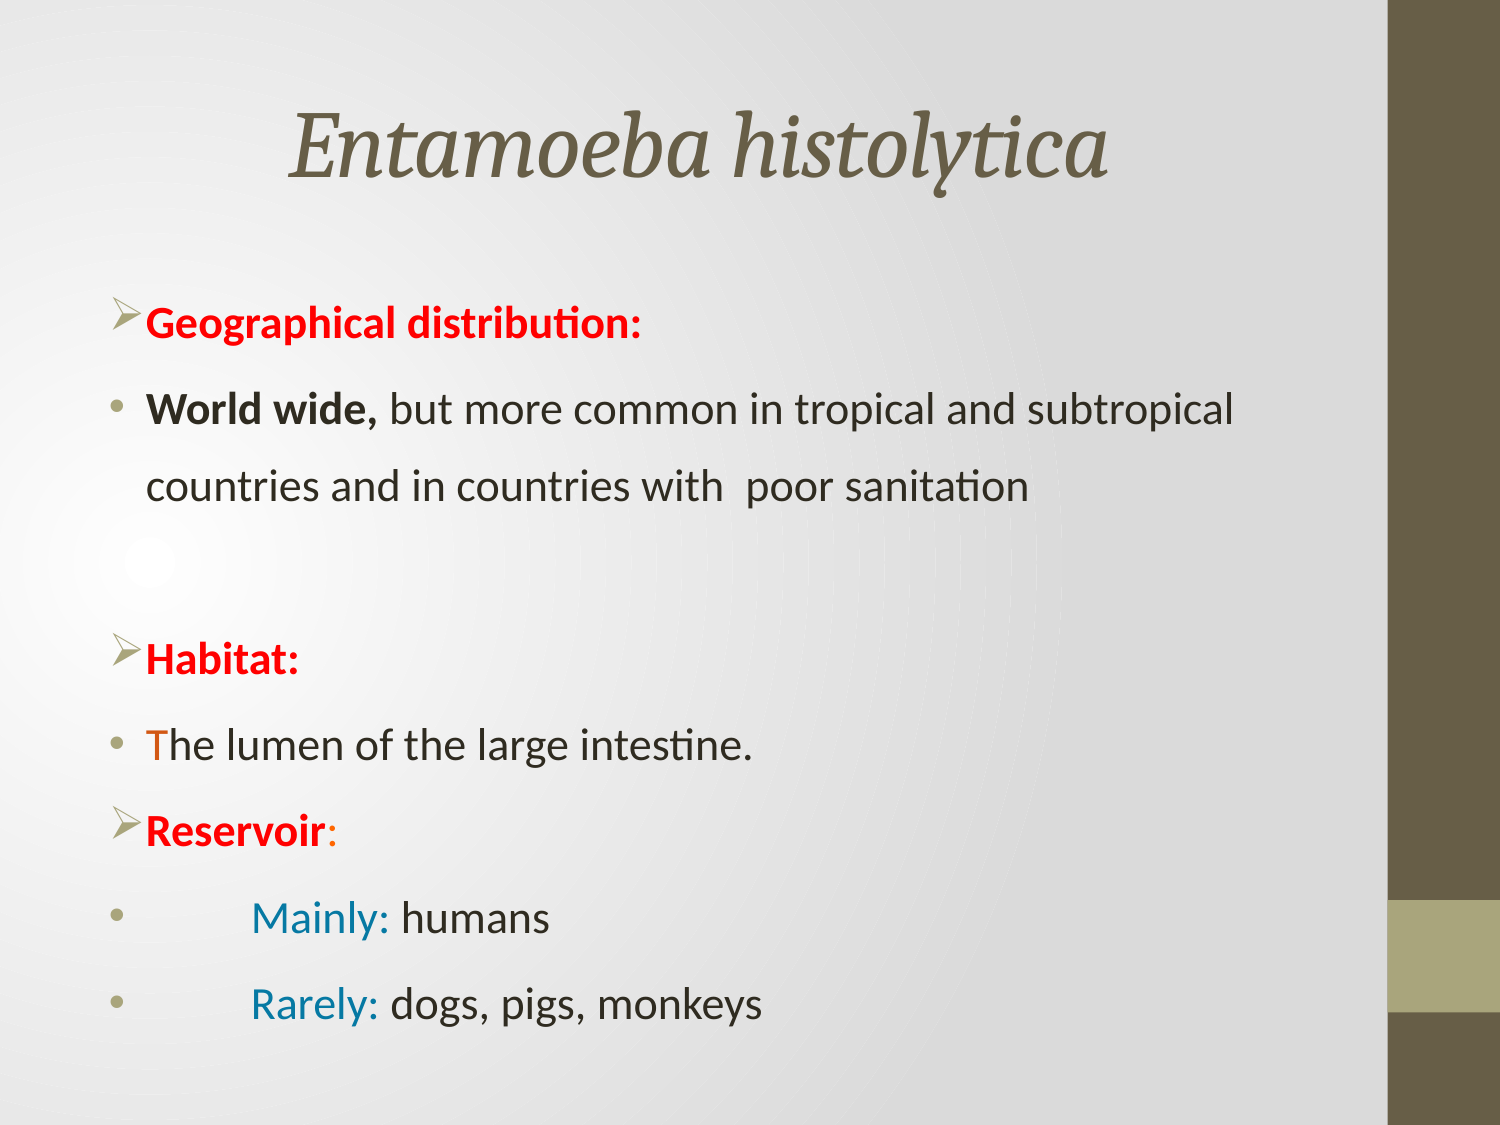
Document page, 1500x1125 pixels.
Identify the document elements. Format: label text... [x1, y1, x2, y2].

title Entamoeba histolytica [75, 45, 1325, 233]
list Geographical distribution: World wide, but more common in tropical and subtropical countries and in countries with poor sanitation Habitat: The lumen of the large intestine. Reservoir: Mainly: humans Rarely: dogs, pigs, monkeys [75, 262, 1325, 1050]
